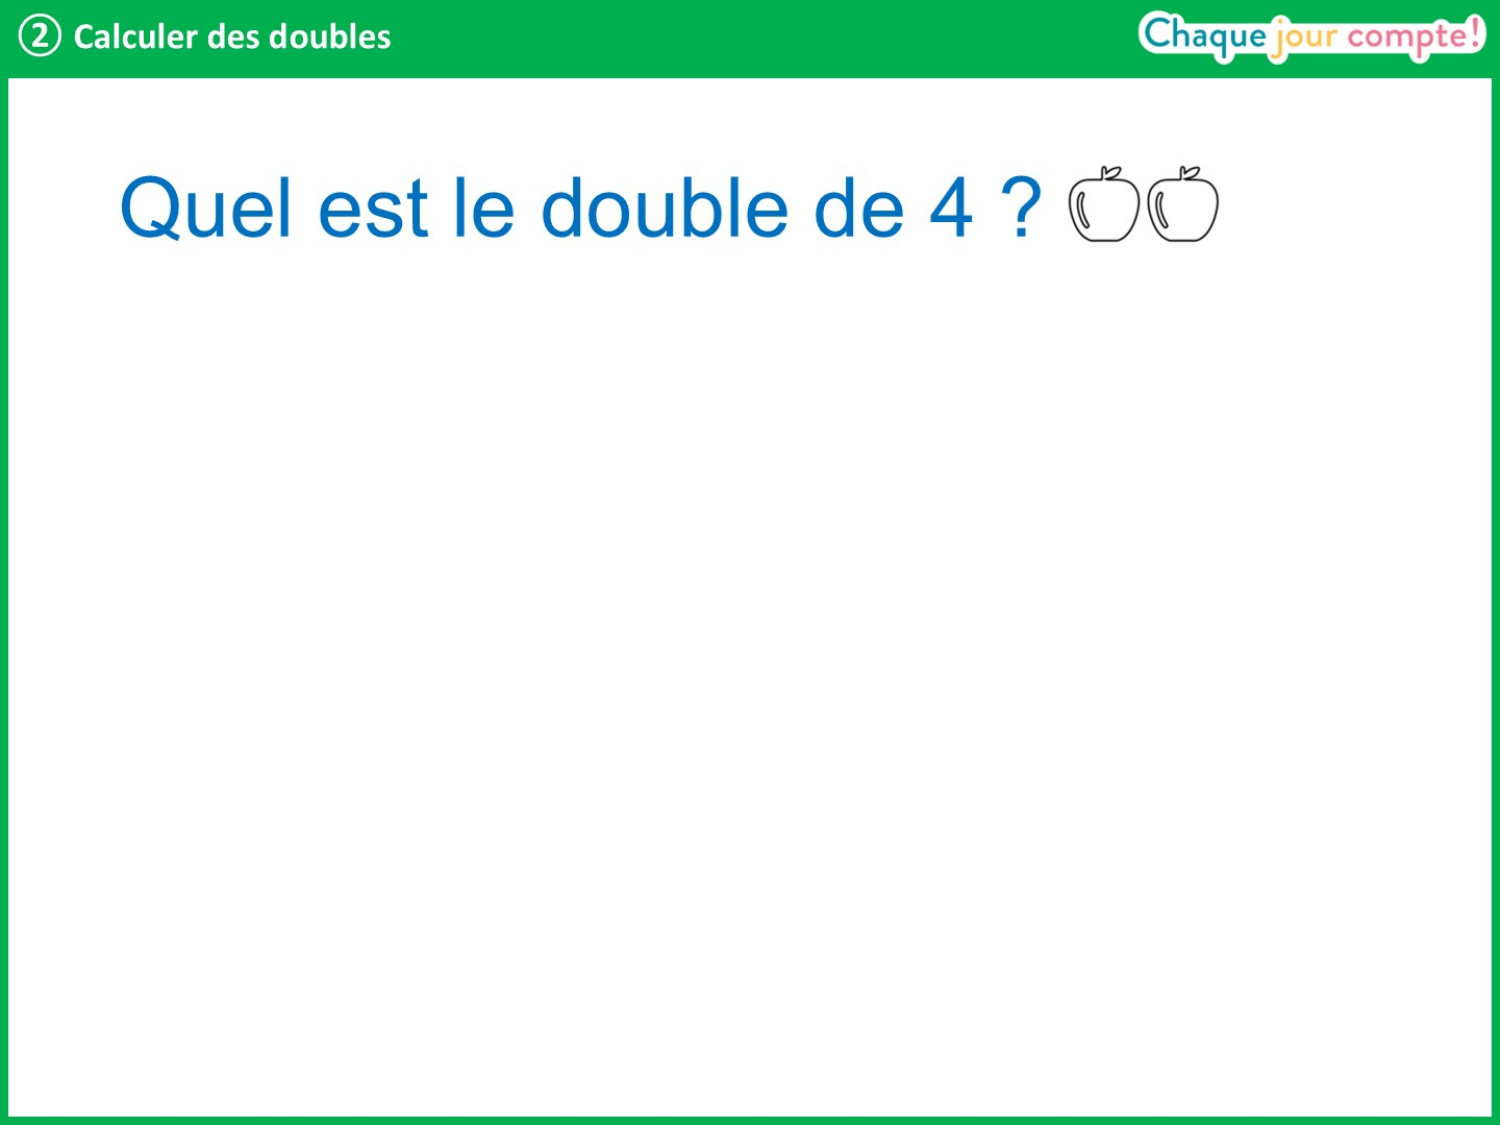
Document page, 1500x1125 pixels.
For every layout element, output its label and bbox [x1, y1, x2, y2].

list [0, 0, 1500, 1125]
